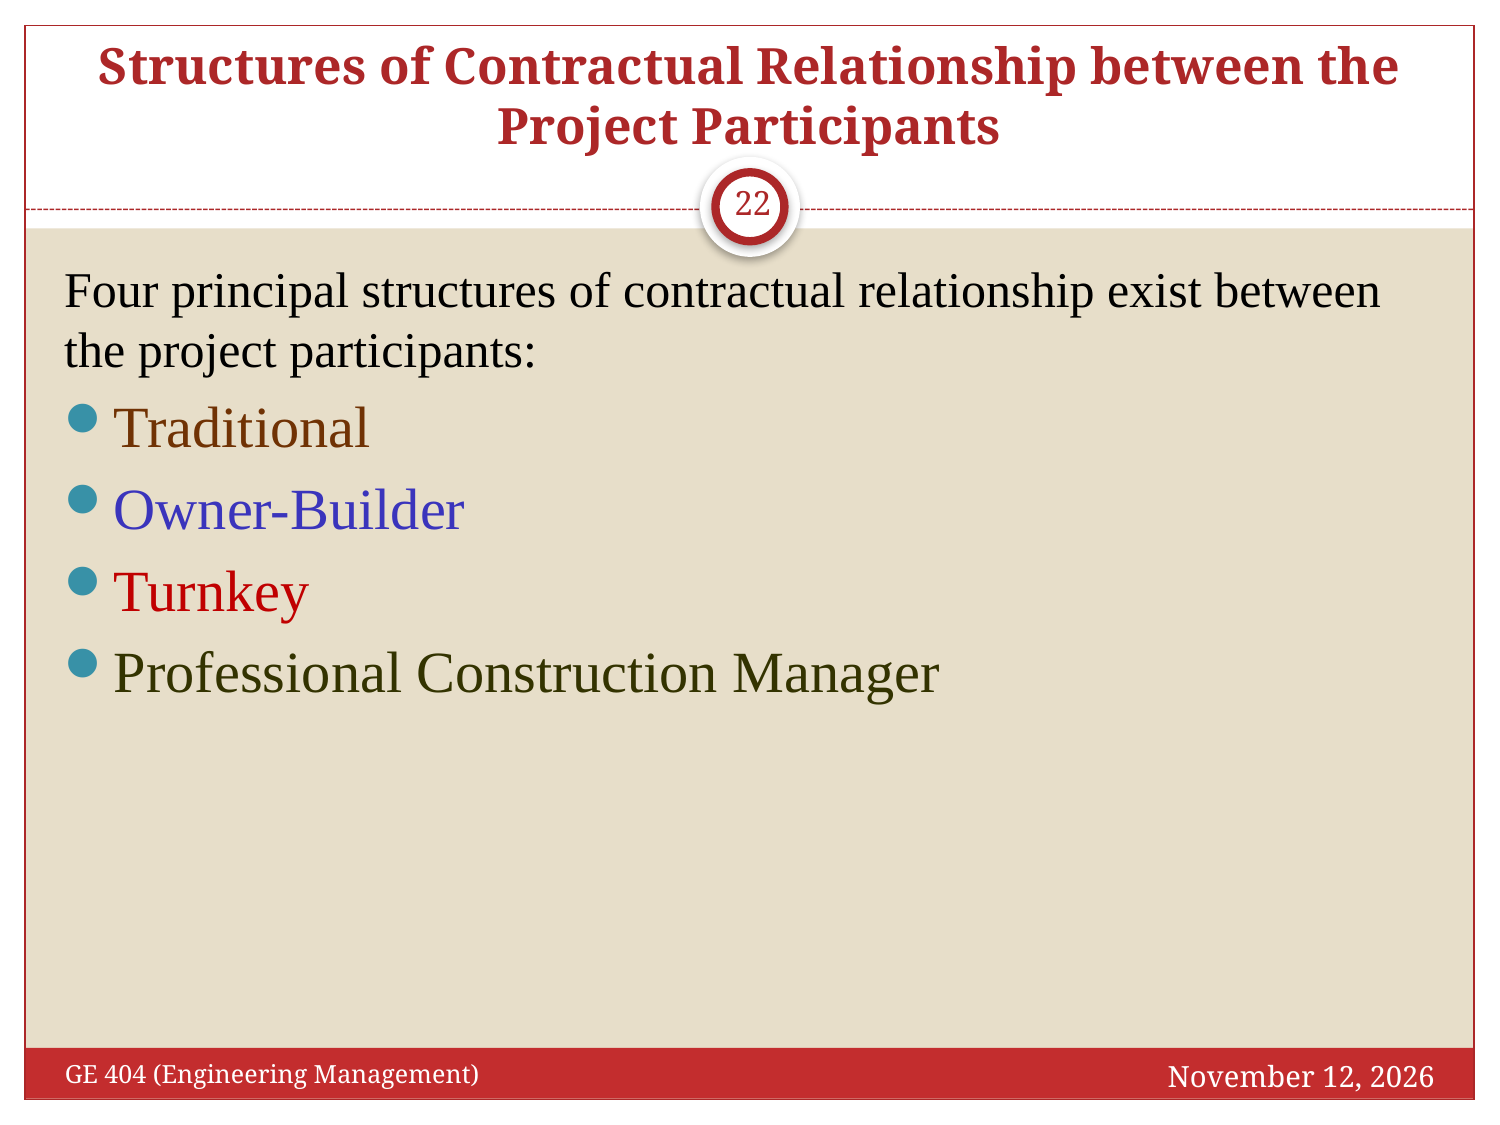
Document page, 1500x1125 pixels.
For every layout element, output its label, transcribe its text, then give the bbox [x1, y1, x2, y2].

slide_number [950, 1050, 1450, 1111]
list Four principal structures of contractual relationship exist between the project participants: Traditional Owner-Builder Turnkey Professional Construction Manager [49, 250, 1445, 1001]
footer GE 404 (Engineering Management) [50, 1051, 638, 1112]
title Structures of Contractual Relationship between the Project Participants [49, 37, 1450, 162]
slide_number 22 [715, 168, 791, 241]
